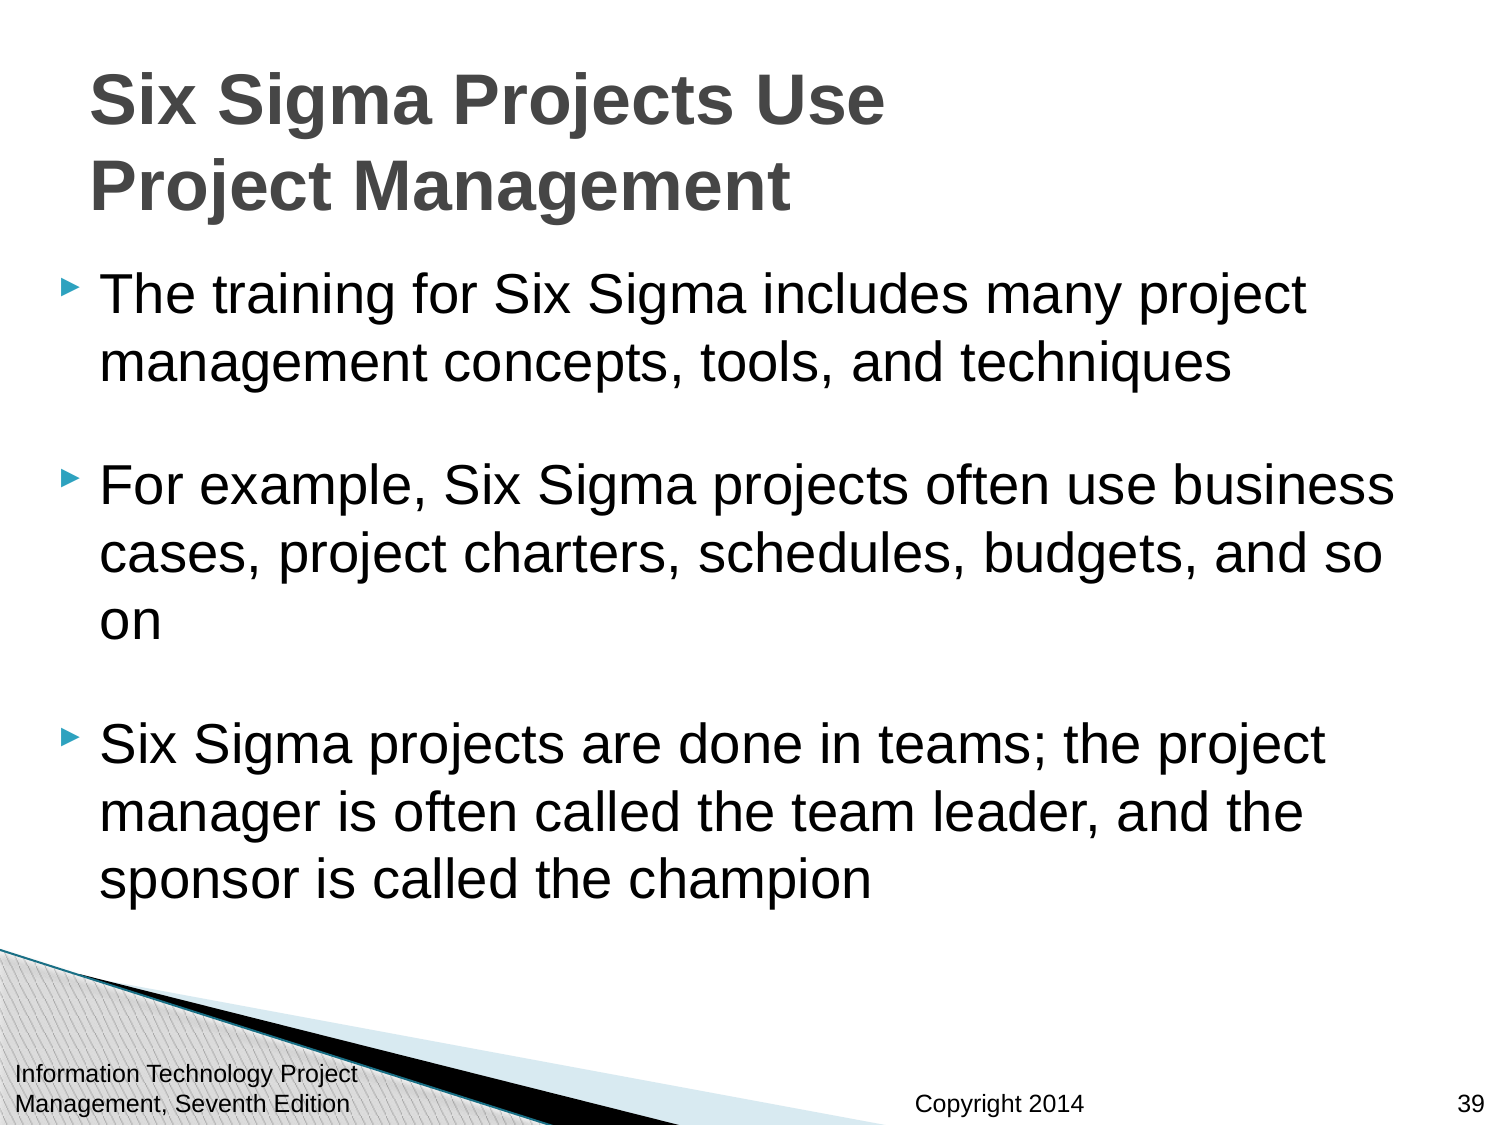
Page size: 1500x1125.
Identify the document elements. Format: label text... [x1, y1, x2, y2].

slide_number 39 [1408, 1065, 1500, 1125]
title Six Sigma Projects Use Project Management [75, 45, 1425, 233]
footer Information Technology Project Management, Seventh Edition [0, 1065, 425, 1125]
list The training for Six Sigma includes many project management concepts, tools, and techniques For example, Six Sigma projects often use business cases, project charters, schedules, budgets, and so on Six Sigma projects are done in teams; the project manager is often called the team leader, and the sponsor is called the champion [24, 249, 1476, 1001]
